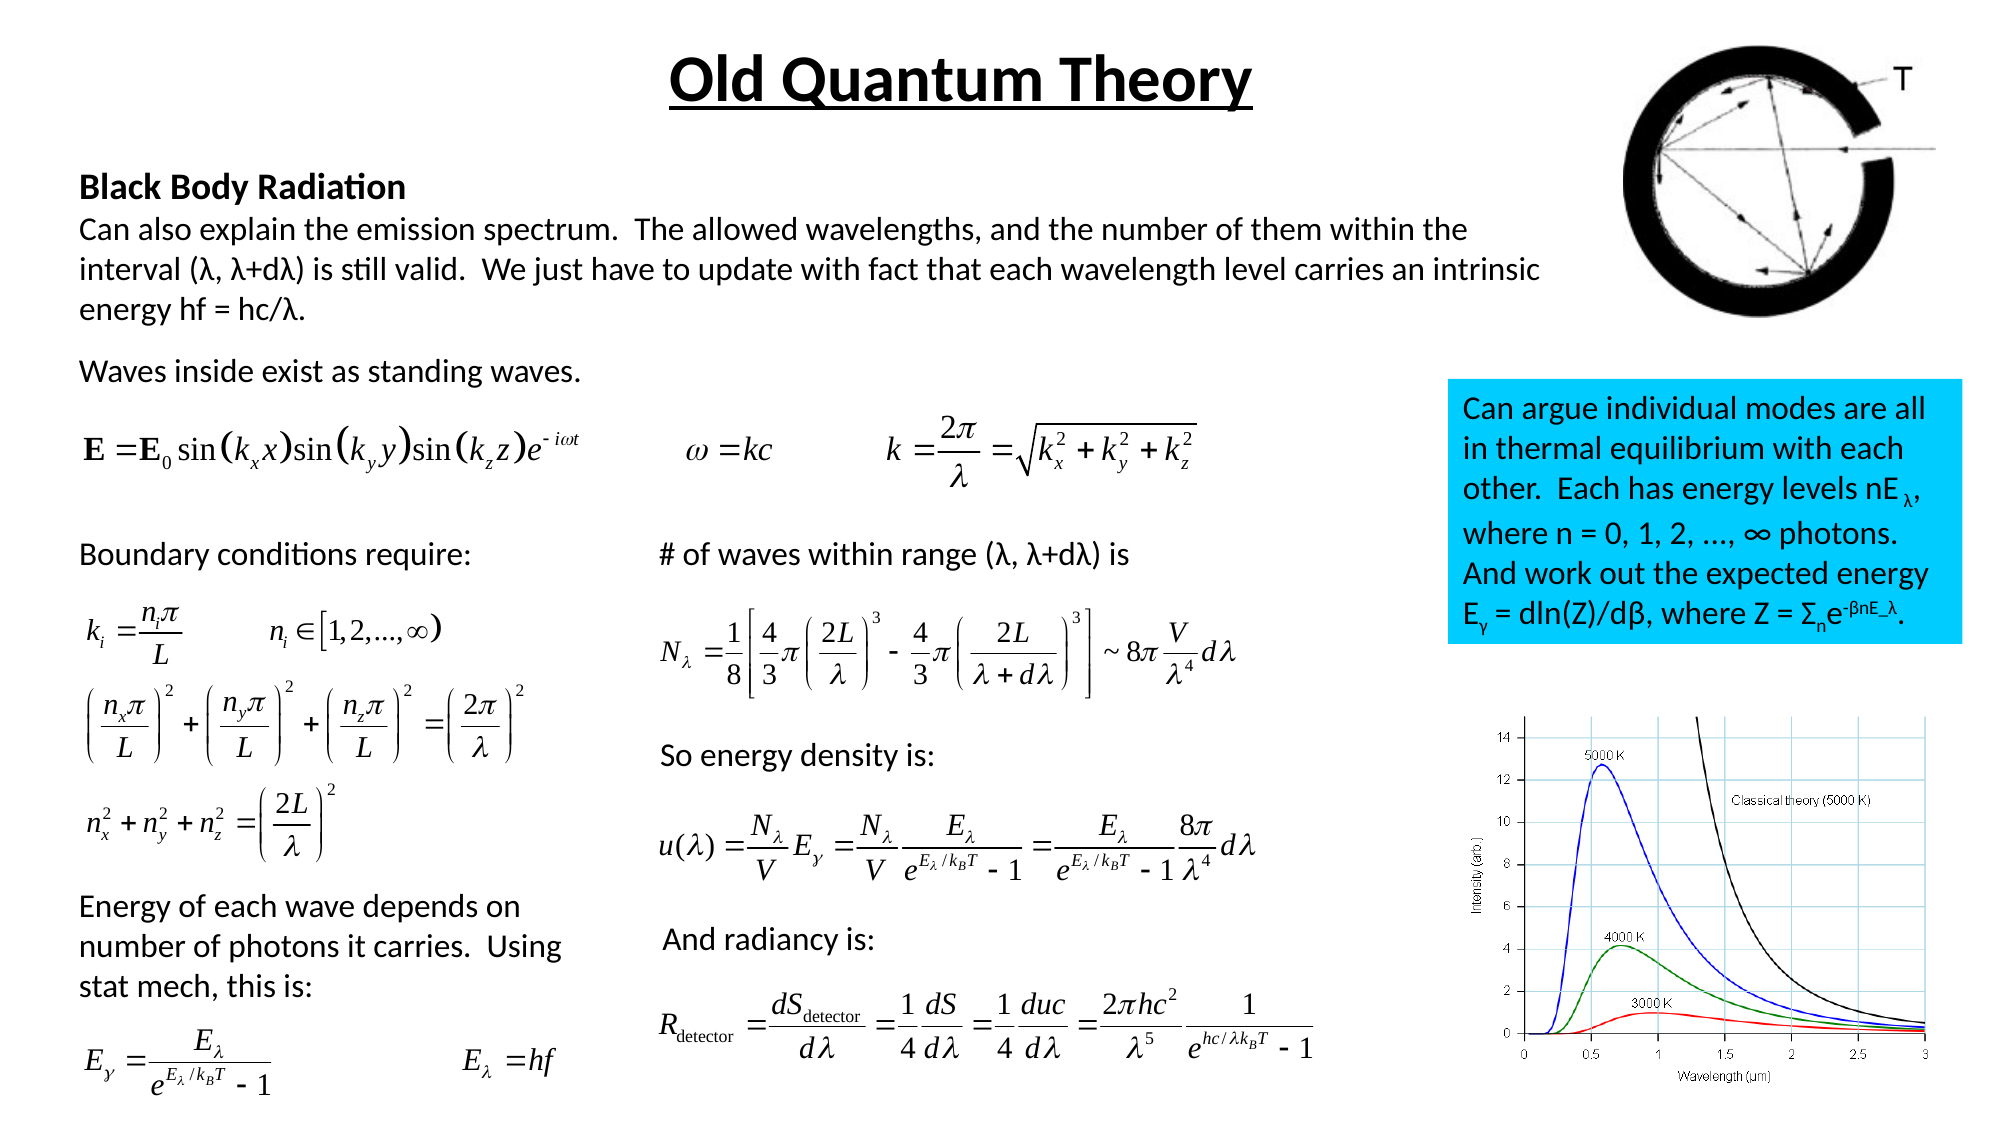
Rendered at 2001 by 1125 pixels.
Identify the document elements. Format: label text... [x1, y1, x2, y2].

text_box Black Body Radiation Can also explain the emission spectrum. The allowed wavelengths, and the number of them within the interval (λ, λ+dλ) is still valid. We just have to update with fact that each wavelength level carries an intrinsic energy hf = hc/λ. [64, 154, 1594, 335]
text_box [78, 1020, 565, 1102]
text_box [653, 979, 1321, 1066]
text_box Boundary conditions require: [64, 524, 540, 580]
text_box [81, 593, 534, 870]
text_box # of waves within range (λ, λ+dλ) is [643, 524, 1153, 580]
text_box Can argue individual modes are all in thermal equilibrium with each other. Each has energy levels nE λ, where n = 0, 1, 2, ..., ∞ photons. And work out the expected energy Eγ = dln(Z)/dβ, where Z = Σne-βnE_λ. [1448, 378, 1963, 644]
text_box Energy of each wave depends on number of photons it carries. Using stat mech, this is: [64, 876, 614, 1012]
text_box Old Quantum Theory [654, 27, 1309, 122]
text_box Waves inside exist as standing waves. [64, 341, 641, 397]
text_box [654, 806, 1262, 887]
text_box And radiancy is: [647, 909, 942, 964]
text_box So energy density is: [645, 726, 1036, 781]
picture [1466, 710, 1944, 1086]
picture [1623, 45, 1936, 318]
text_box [78, 407, 1204, 495]
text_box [654, 601, 1243, 706]
